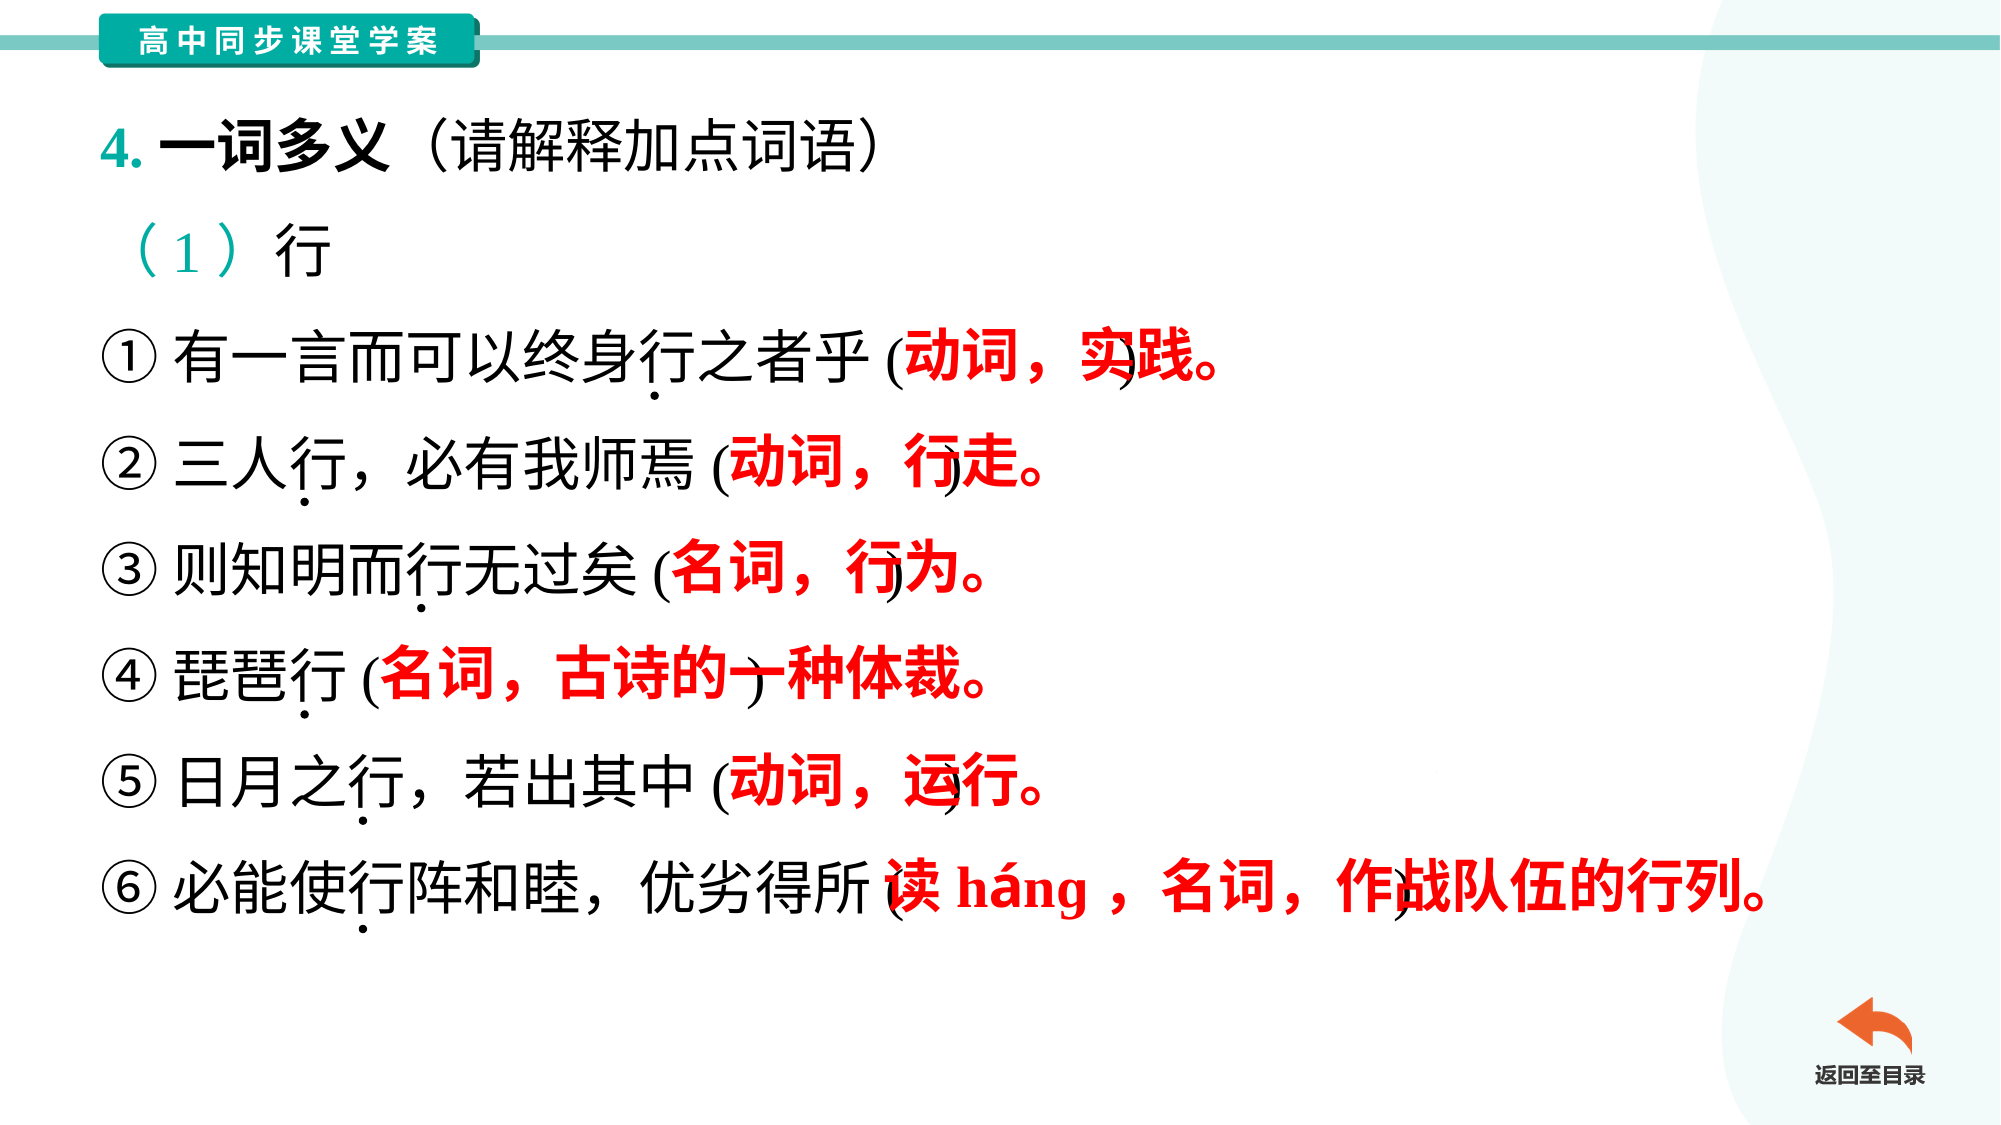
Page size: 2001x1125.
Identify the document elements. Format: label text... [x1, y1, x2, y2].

text_box [417, 603, 426, 613]
text_box 名词，行为。 [647, 498, 1042, 601]
text_box 动词，实践。 [881, 285, 1276, 388]
text_box [650, 391, 659, 400]
text_box [358, 924, 368, 934]
text_box [300, 710, 309, 719]
text_box [358, 816, 368, 825]
text_box 读hánɡ，名词，作战队伍的行列。 [877, 816, 1808, 919]
text_box 动词，行走。 [706, 391, 1101, 494]
text_box （1）行 ①有一言而可以终身行之者乎( ) ②三人行，必有我师焉( ) ③则知明而行无过矣( ) ④琵琶行( ) ⑤日月之行，若出其中( ) ⑥必能使行阵和睦，优劣得所( ) [100, 177, 1899, 922]
text_box [300, 497, 309, 507]
picture [0, 0, 2000, 1125]
text_box 4.一词多义（请解释加点词语） [100, 76, 1899, 177]
text_box 动词，运行。 [706, 710, 1101, 813]
text_box 名词，古诗的一种体裁。 [356, 604, 1044, 707]
